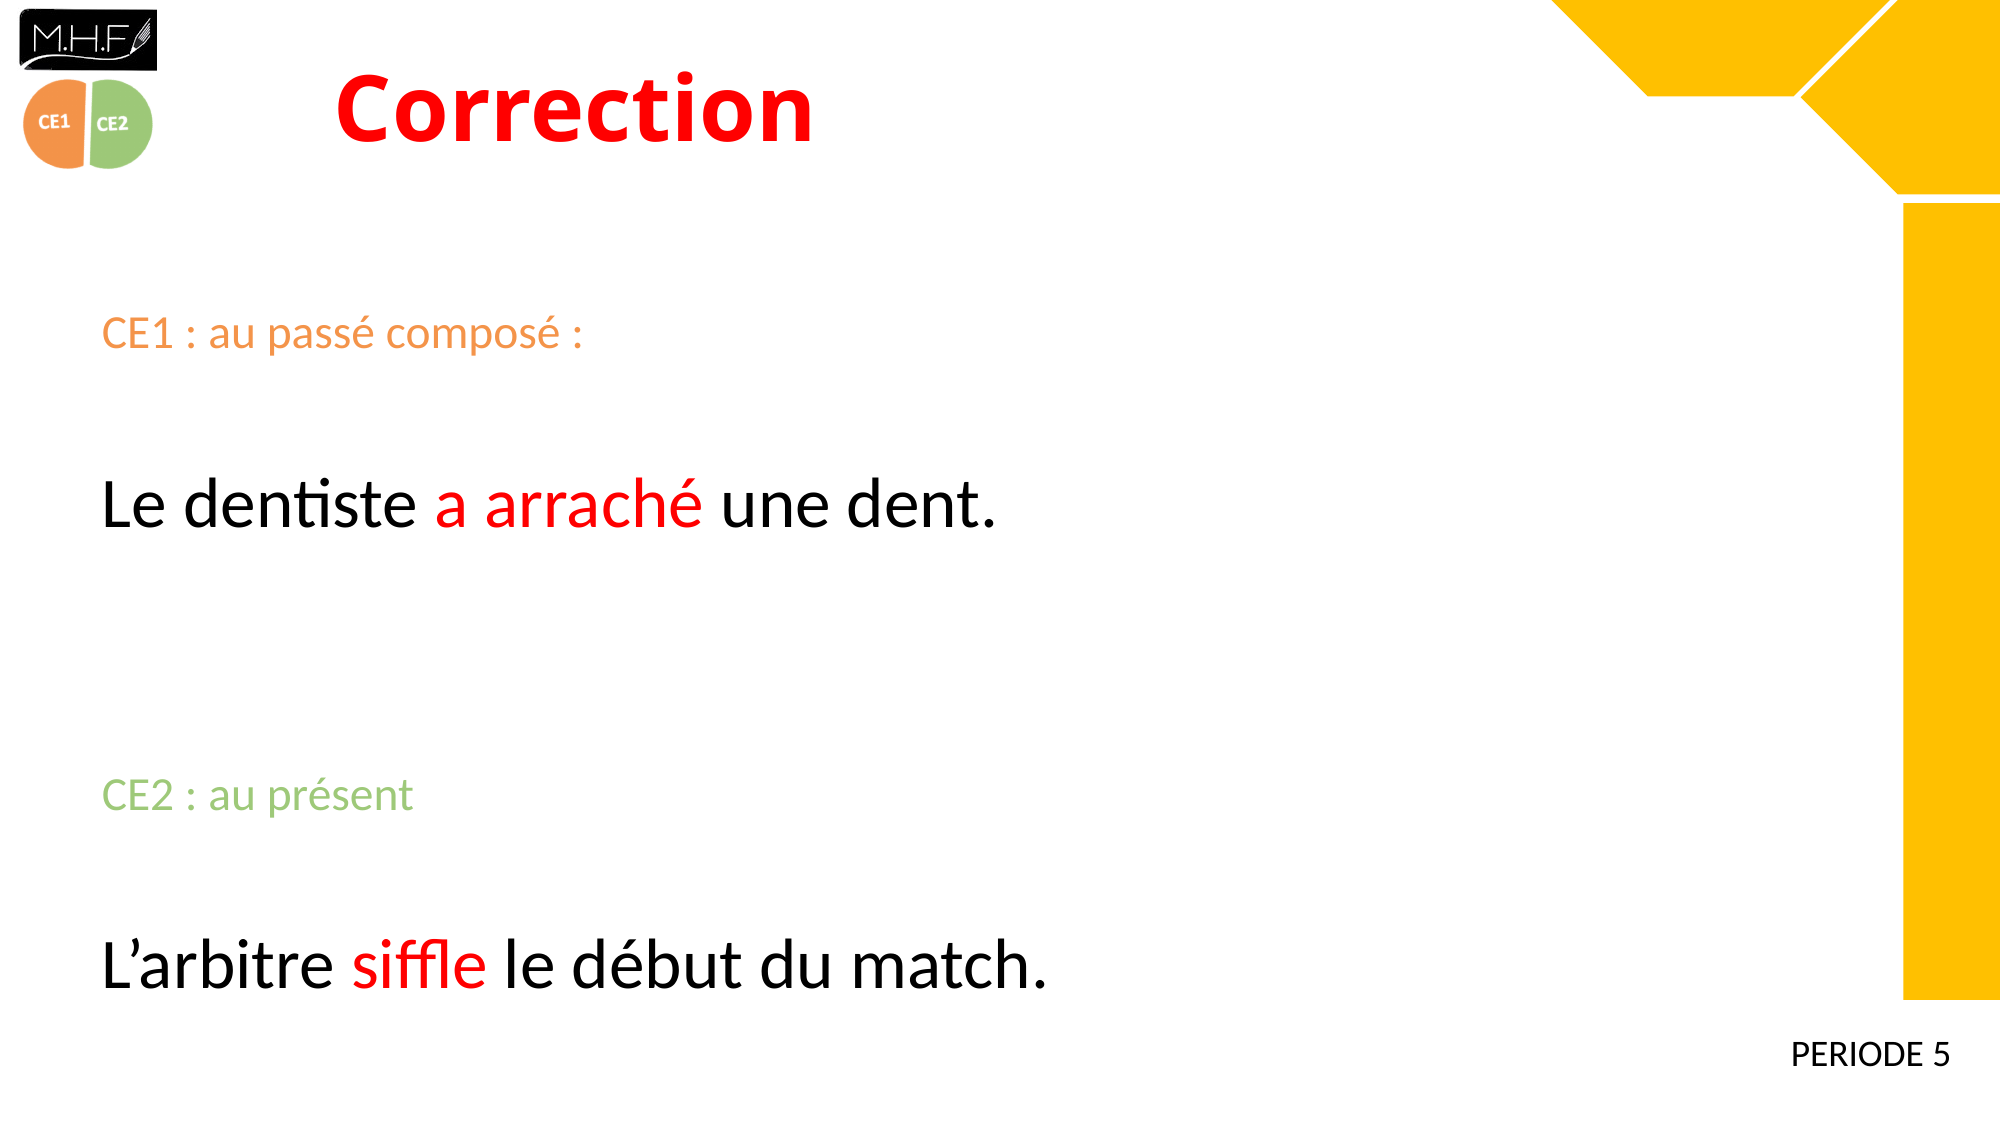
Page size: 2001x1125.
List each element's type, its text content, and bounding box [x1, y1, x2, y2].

text_box PERIODE 5 [1362, 1021, 1967, 1125]
list CE1 : au passé composé : Le dentiste a arraché une dent. CE2 : au présent L’arbitre siffle le début du match. [86, 300, 1748, 1015]
text_box [1549, 0, 1892, 98]
title Correction [318, 3, 1865, 221]
picture [1, 7, 177, 207]
text_box [1902, 202, 2000, 1001]
text_box [1799, 0, 2000, 196]
